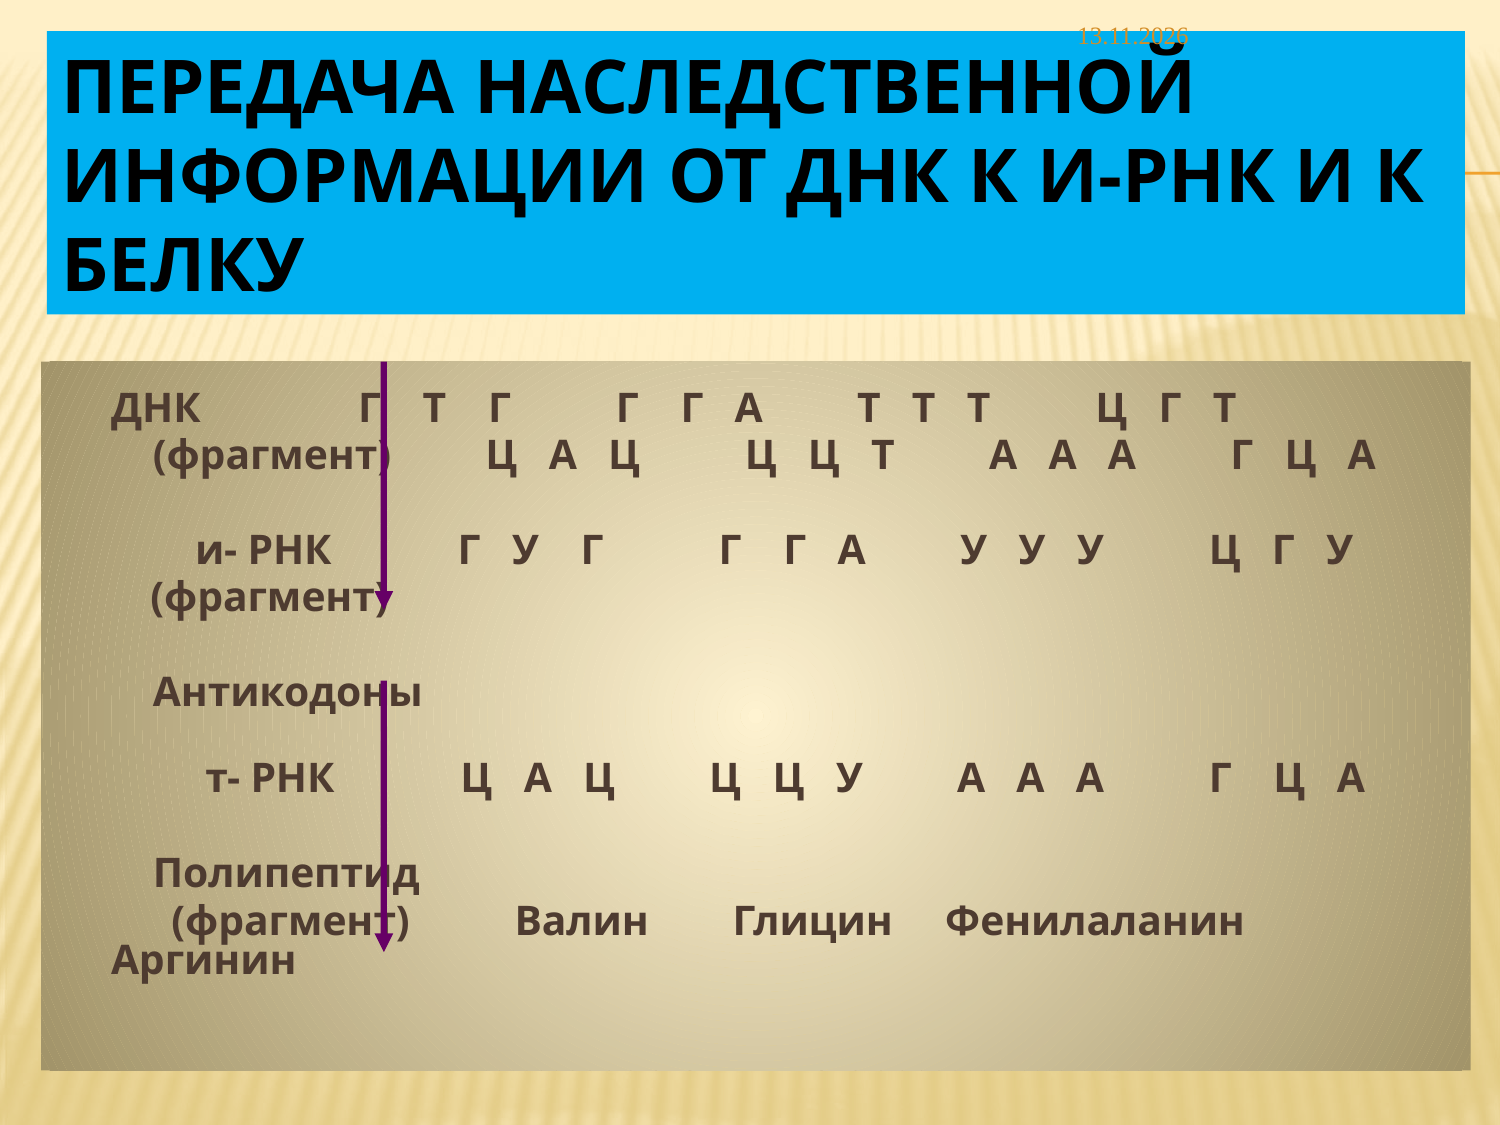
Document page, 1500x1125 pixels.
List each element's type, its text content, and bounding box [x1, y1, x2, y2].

text_box [377, 680, 391, 953]
list ДНК Г Т Г Г Г А Т Т Т Ц Г Т (фрагмент) Ц А Ц Ц Ц Т А А А Г Ц А и- РНК Г У Г Г Г А У У У Ц Г У (фрагмент) Антикодоны т- РНК Ц А Ц Ц Ц У А А А Г Ц А Полипептид (фрагмент) Валин Глицин Фенилаланин Аргинин [41, 361, 1471, 1071]
title Передача наследственной информации от ДНК к и-РНК и к белку [46, 31, 1465, 315]
text_box [377, 361, 391, 610]
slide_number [1062, 12, 1475, 60]
